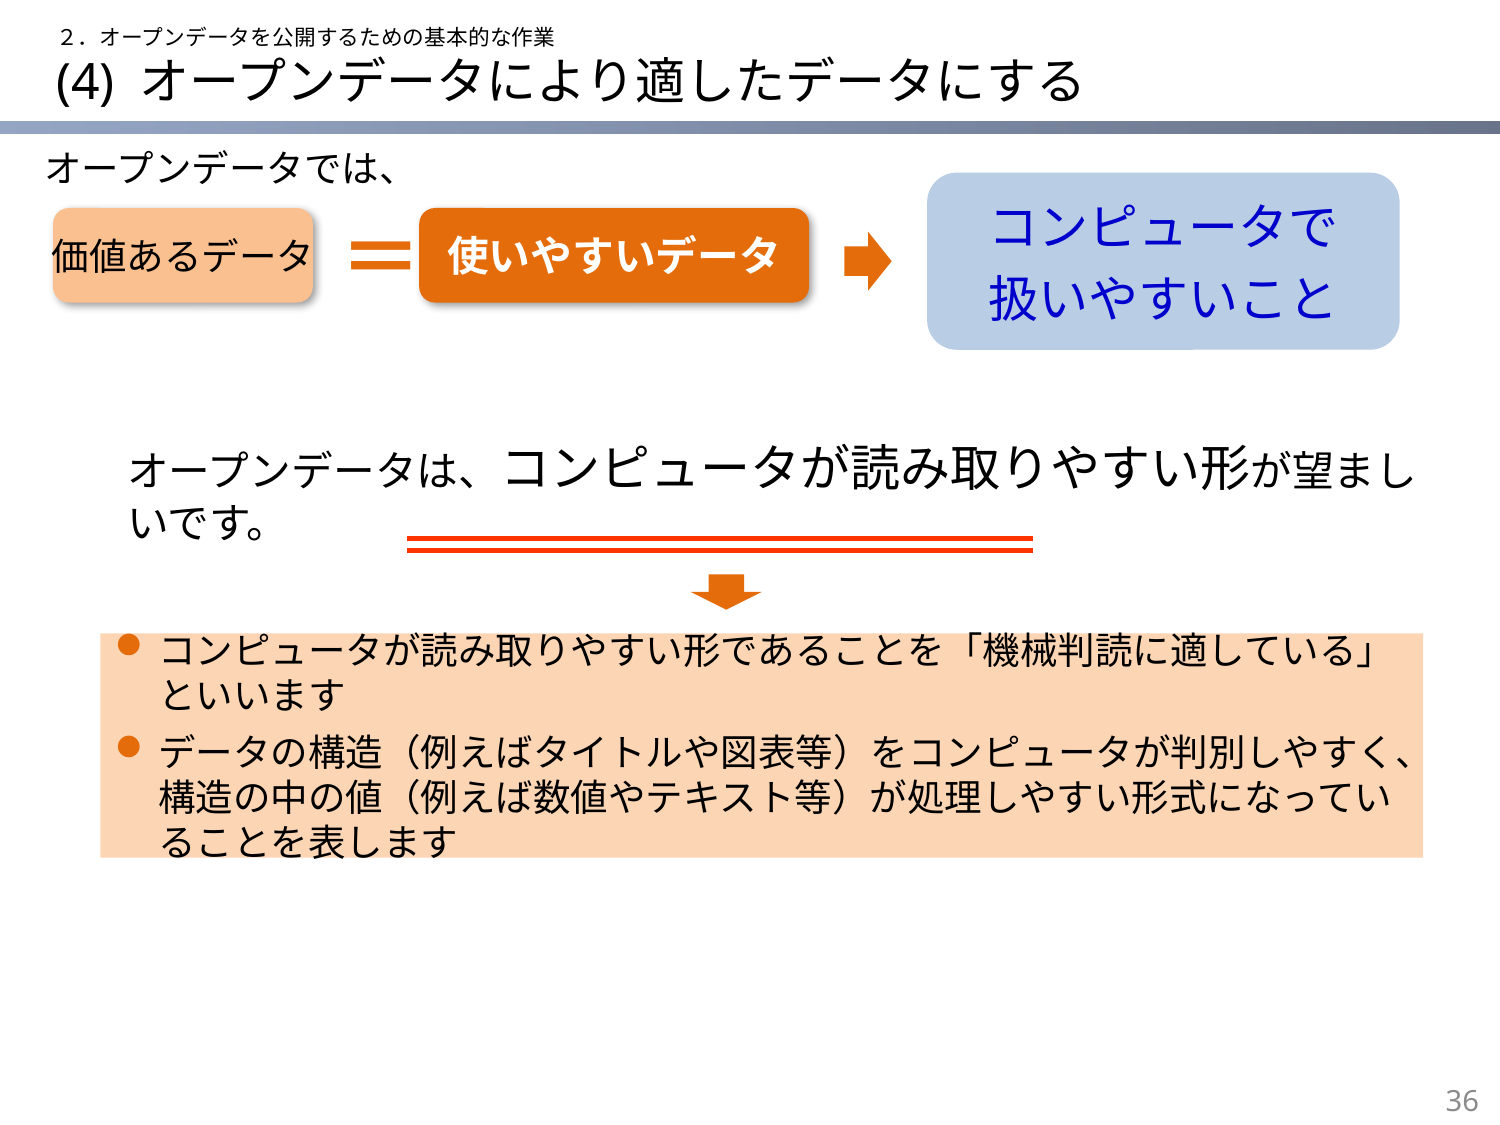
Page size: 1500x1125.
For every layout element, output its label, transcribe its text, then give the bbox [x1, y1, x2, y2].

text_box ２．オープンデータを公開するための基本的な作業 [41, 19, 1471, 58]
text_box [843, 228, 893, 294]
text_box [690, 573, 763, 611]
title (4) オープンデータにより適したデータにする [41, 58, 1459, 119]
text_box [407, 538, 1034, 551]
text_box コンピュータで 扱いやすいこと [926, 171, 1401, 351]
text_box 価値あるデータ [52, 207, 313, 303]
text_box ＝ [324, 219, 408, 291]
text_box オープンデータでは、 [29, 137, 1459, 220]
slide_number 35 [1411, 1078, 1495, 1125]
text_box コンピュータが読み取りやすい形であることを「機械判読に適している」といいます データの構造（例えばタイトルや図表等）をコンピュータが判別しやすく、構造の中の値（例えば数値やテキスト等）が処理しやすい形式になっていることを表します [99, 632, 1424, 859]
text_box オープンデータは、コンピュータが読み取りやすい形が望ましいです。 [111, 455, 1472, 528]
text_box 使いやすいデータ [419, 207, 810, 303]
